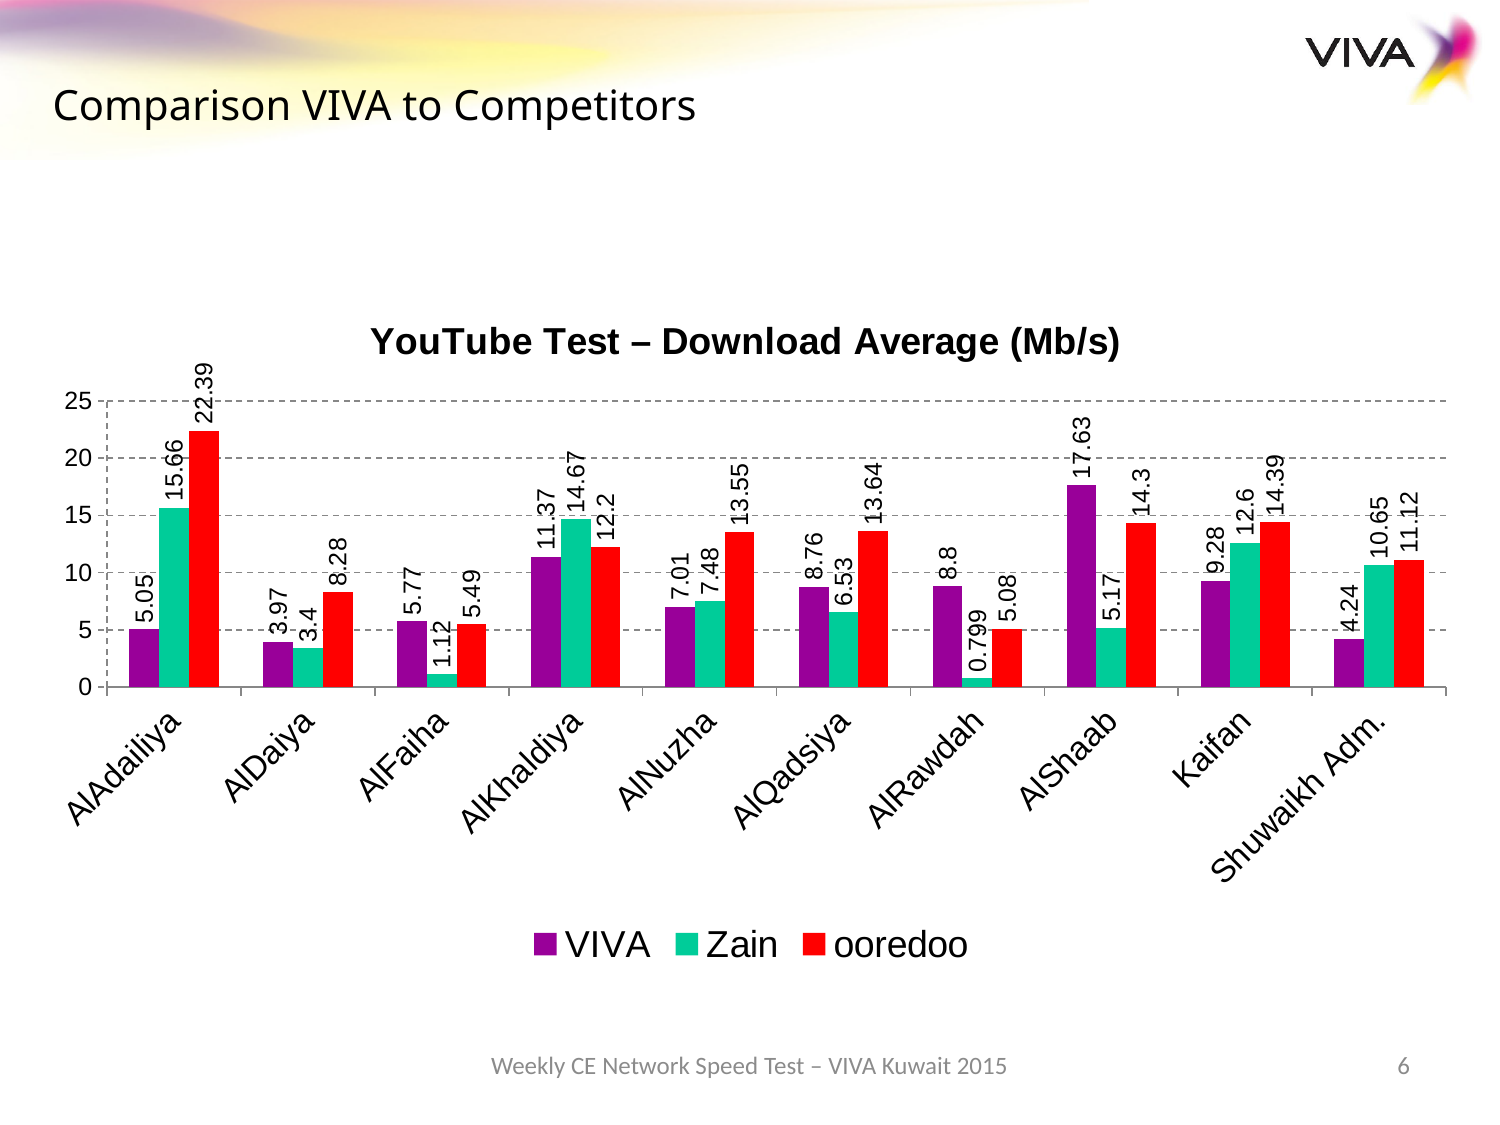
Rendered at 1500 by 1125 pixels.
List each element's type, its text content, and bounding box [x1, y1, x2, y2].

text_box Comparison VIVA to Competitors [37, 24, 1278, 184]
text_box 6 [1074, 1042, 1425, 1103]
picture [0, 0, 1089, 160]
text_box Weekly CE Network Speed Test – VIVA Kuwait 2015 [205, 1042, 1074, 1103]
chart [27, 287, 1476, 974]
picture [1300, 12, 1485, 105]
